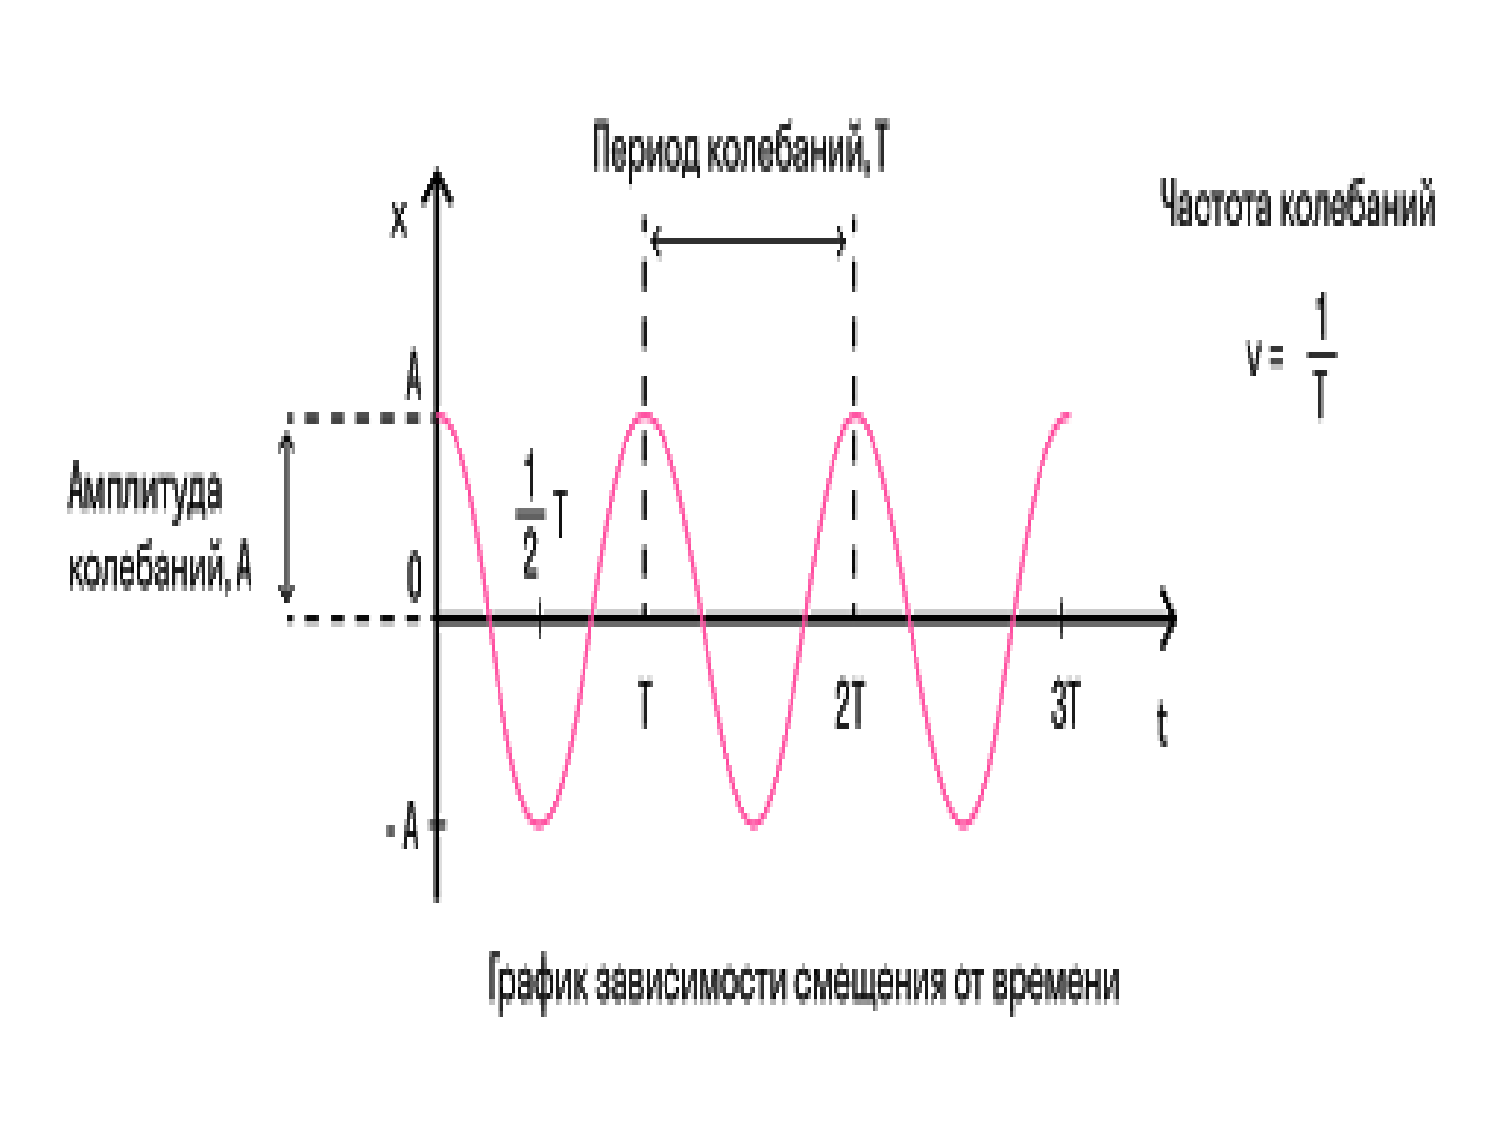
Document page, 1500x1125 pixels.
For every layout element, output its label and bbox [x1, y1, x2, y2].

list [0, 0, 1500, 1125]
